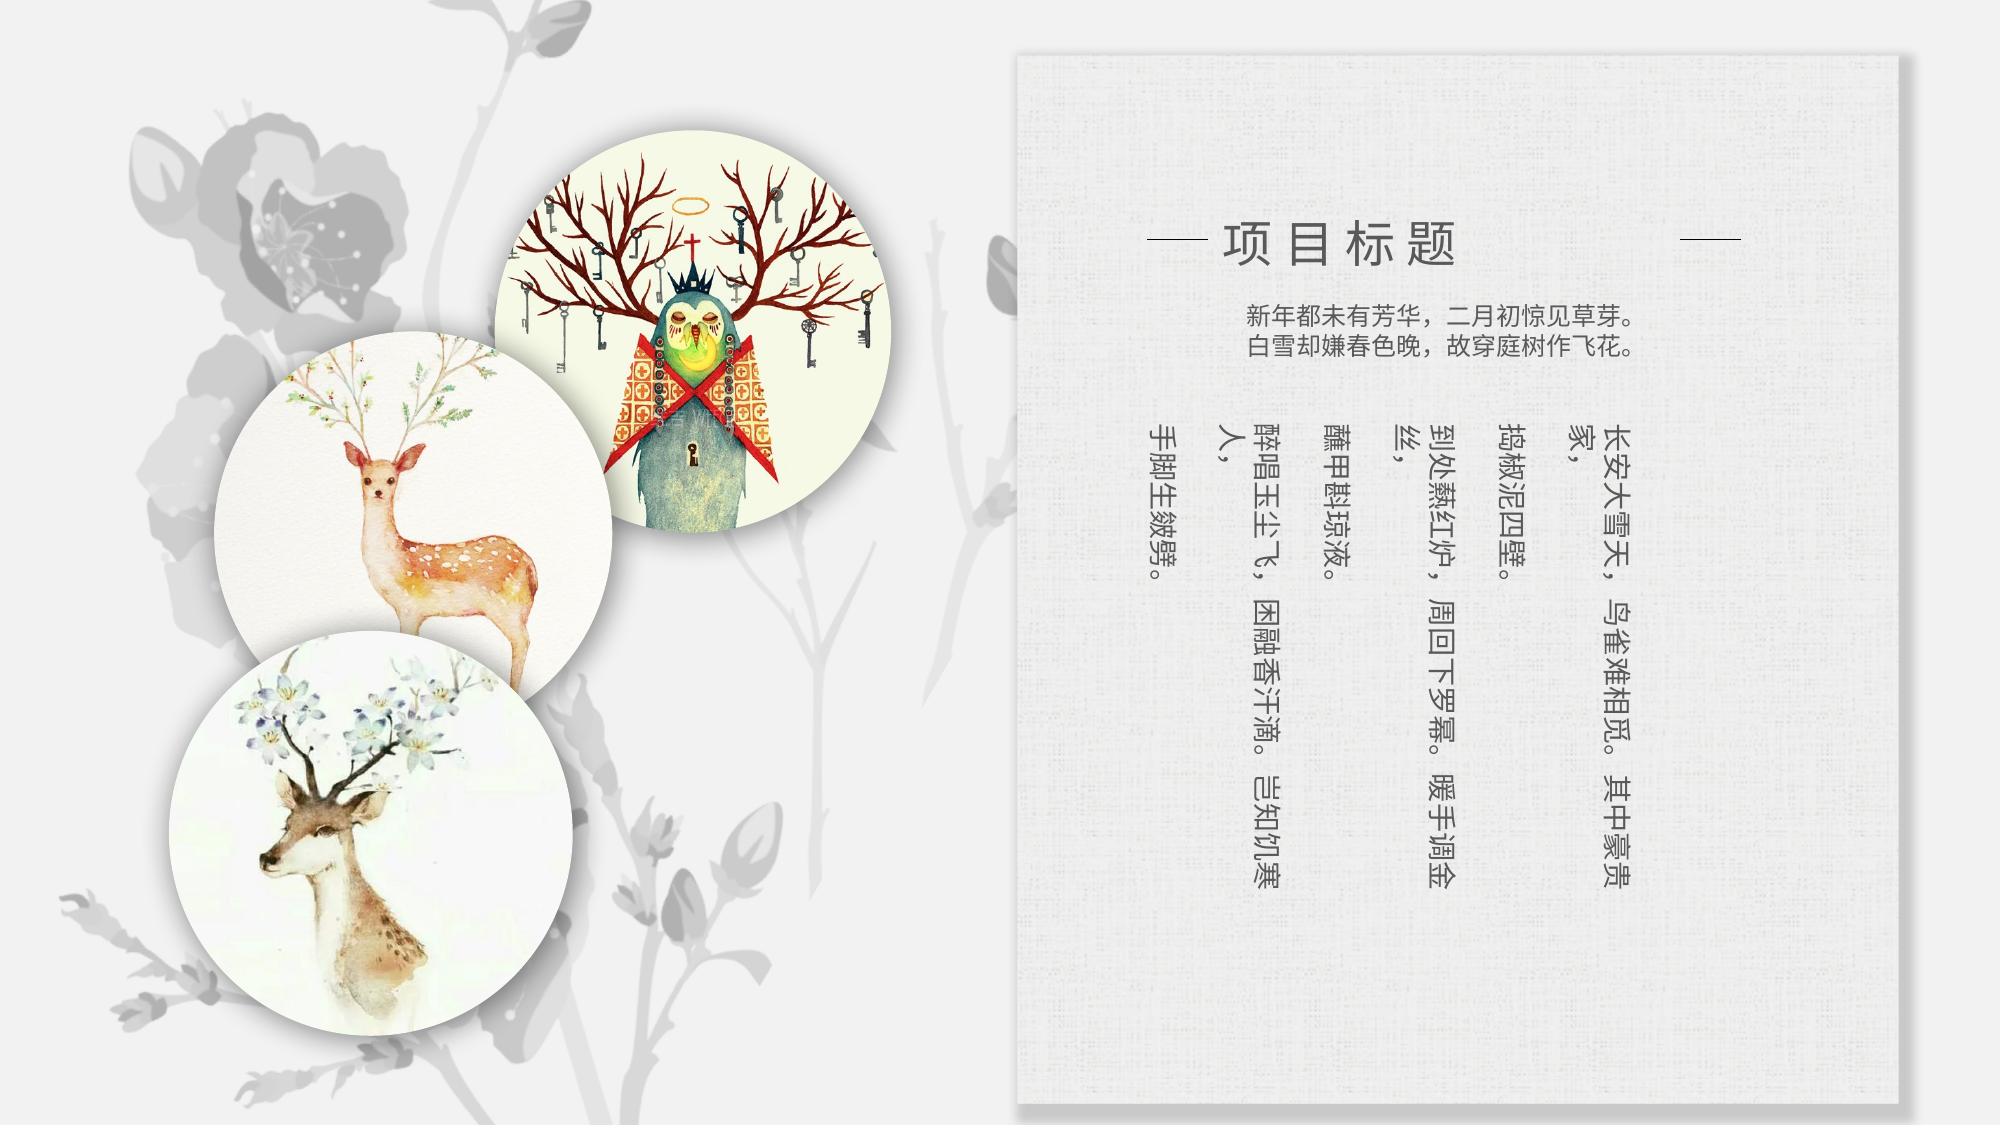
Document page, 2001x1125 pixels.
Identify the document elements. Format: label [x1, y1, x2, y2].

text_box [1146, 205, 1742, 281]
text_box [1017, 55, 1899, 1104]
picture [0, 0, 958, 1125]
